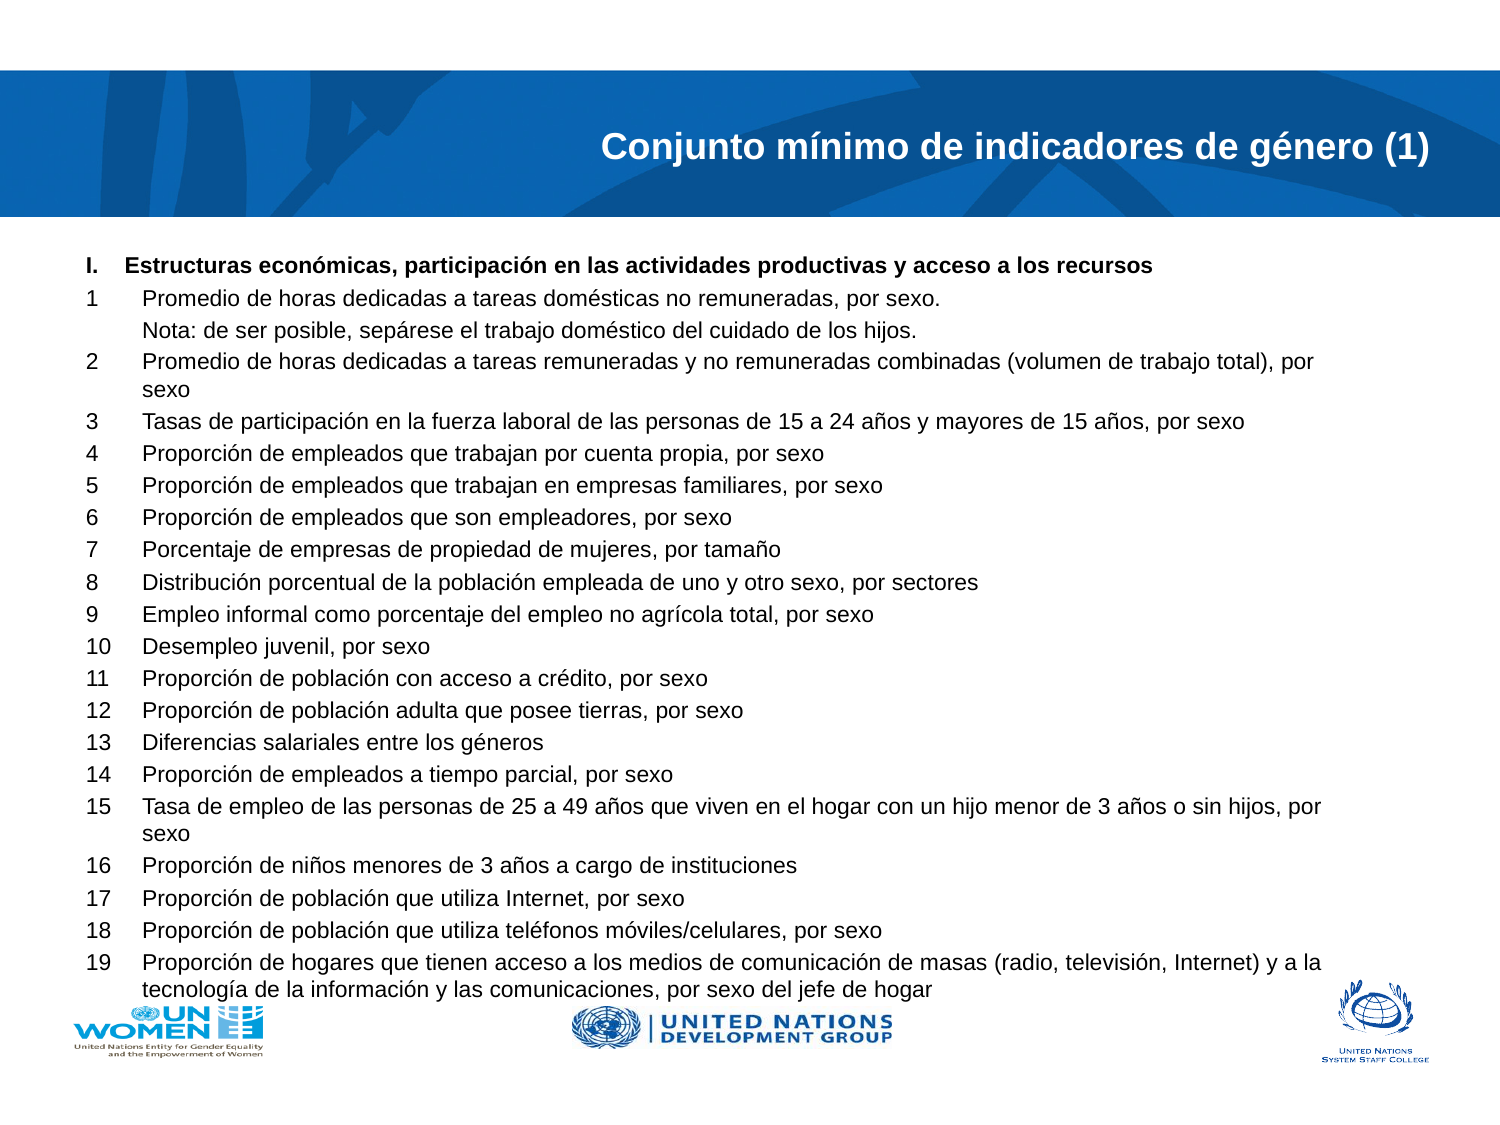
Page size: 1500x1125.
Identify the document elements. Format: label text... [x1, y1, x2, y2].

picture [170, 1006, 179, 1018]
list I. Estructuras económicas, participación en las actividades productivas y acceso a los recursos 1 Promedio de horas dedicadas a tareas domésticas no remuneradas, por sexo. Nota: de ser posible, sepárese el trabajo doméstico del cuidado de los hijos. 2 Promedio de horas dedicadas a tareas remuneradas y no remuneradas combinadas (volumen de trabajo total), por sexo 3 Tasas de participación en la fuerza laboral de las personas de 15 a 24 años y mayores de 15 años, por sexo 4 Proporción de empleados que trabajan por cuenta propia, por sexo 5 Proporción de empleados que trabajan en empresas familiares, por sexo 6 Proporción de empleados que son empleadores, por sexo 7 Porcentaje de empresas de propiedad de mujeres, por tamaño 8 Distribución porcentual de la población empleada de uno y otro sexo, por sectores 9 Empleo informal como porcentaje del empleo no agrícola total, por sexo 10 Desempleo juvenil, por sexo 11 Proporción de población con acceso a crédito, por sexo 12 Proporción de población adulta que posee tierras, por sexo 13 Diferencias salariales entre los géneros 14 Proporción de empleados a tiempo parcial, por sexo 15 Tasa de empleo de las personas de 25 a 49 años que viven en el hogar con un hijo menor de 3 años o sin hijos, por sexo 16 Proporción de niños menores de 3 años a cargo de instituciones 17 Proporción de población que utiliza Internet, por sexo 18 Proporción de población que utiliza teléfonos móviles/celulares, por sexo 19 Proporción de hogares que tienen acceso a los medios de comunicación de masas (radio, televisión, Internet) y a la tecnología de la información y las comunicaciones, por sexo del jefe de hogar [70, 243, 1347, 919]
title Conjunto mínimo de indicadores de género (1) [170, 94, 1447, 195]
picture [73, 1006, 263, 1058]
picture [194, 1006, 204, 1013]
picture [1322, 979, 1429, 1063]
picture [572, 1006, 892, 1049]
picture [0, 70, 1500, 217]
